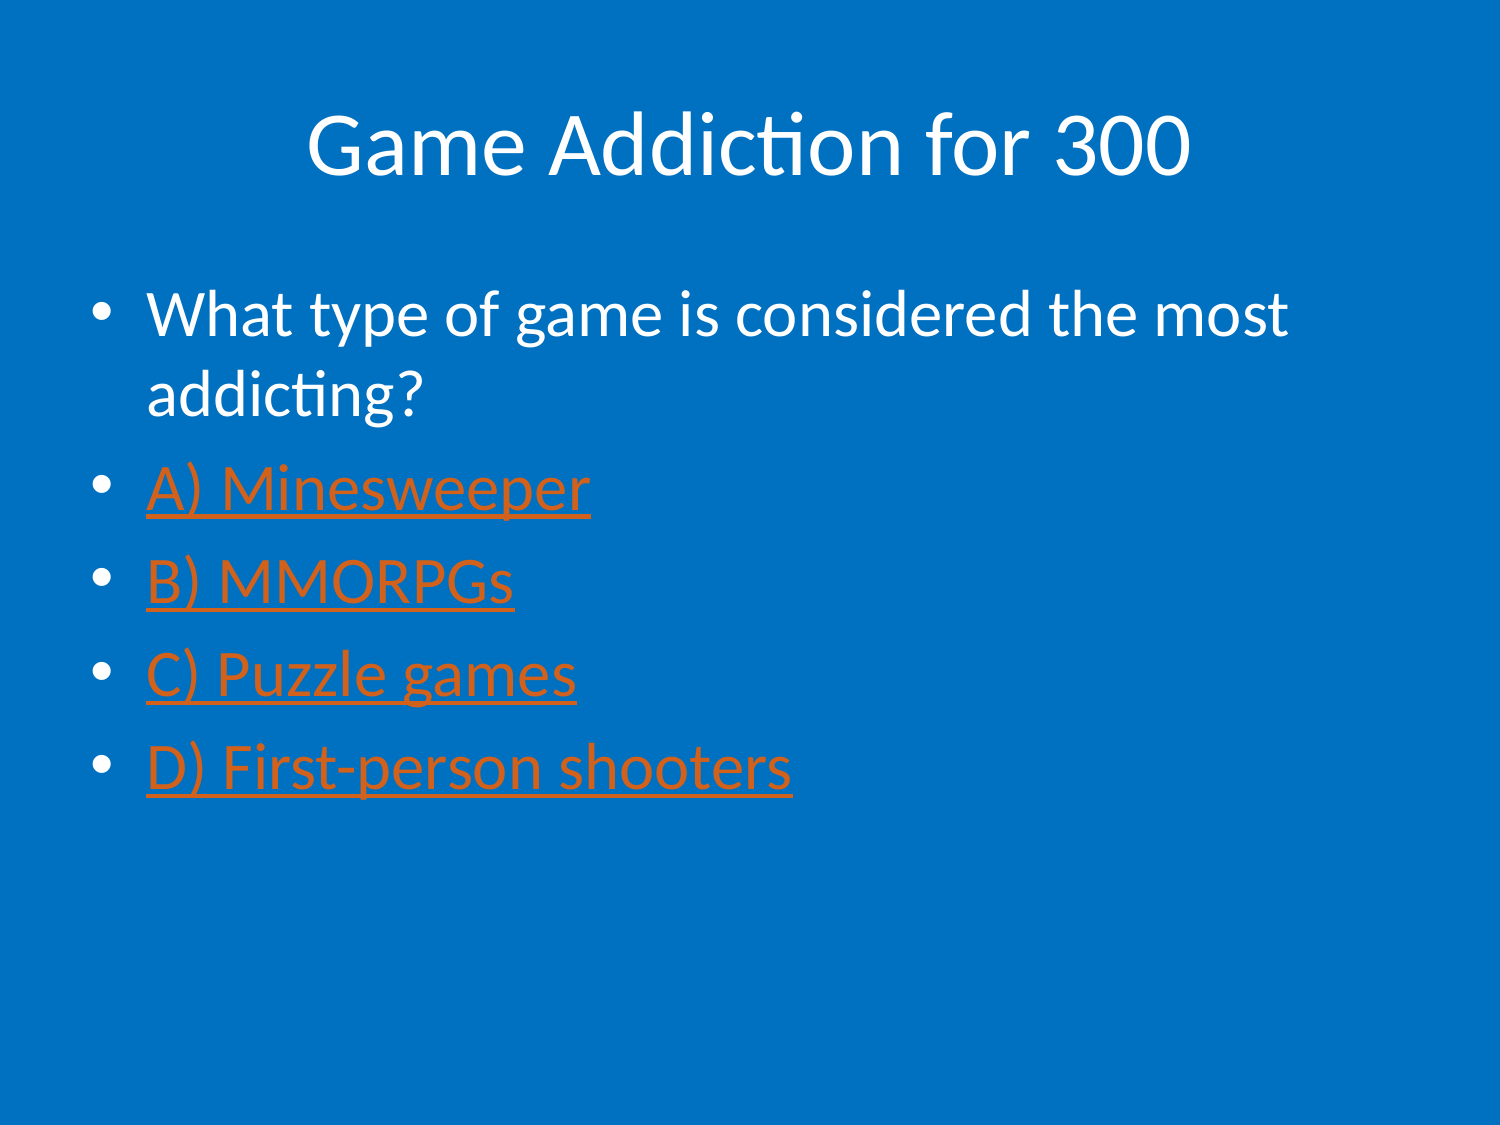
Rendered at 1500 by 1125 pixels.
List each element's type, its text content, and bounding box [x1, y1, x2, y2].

list What type of game is considered the most addicting? A) Minesweeper B) MMORPGs C) Puzzle games D) First-person shooters [75, 262, 1425, 1005]
title Game Addiction for 300 [75, 45, 1425, 233]
